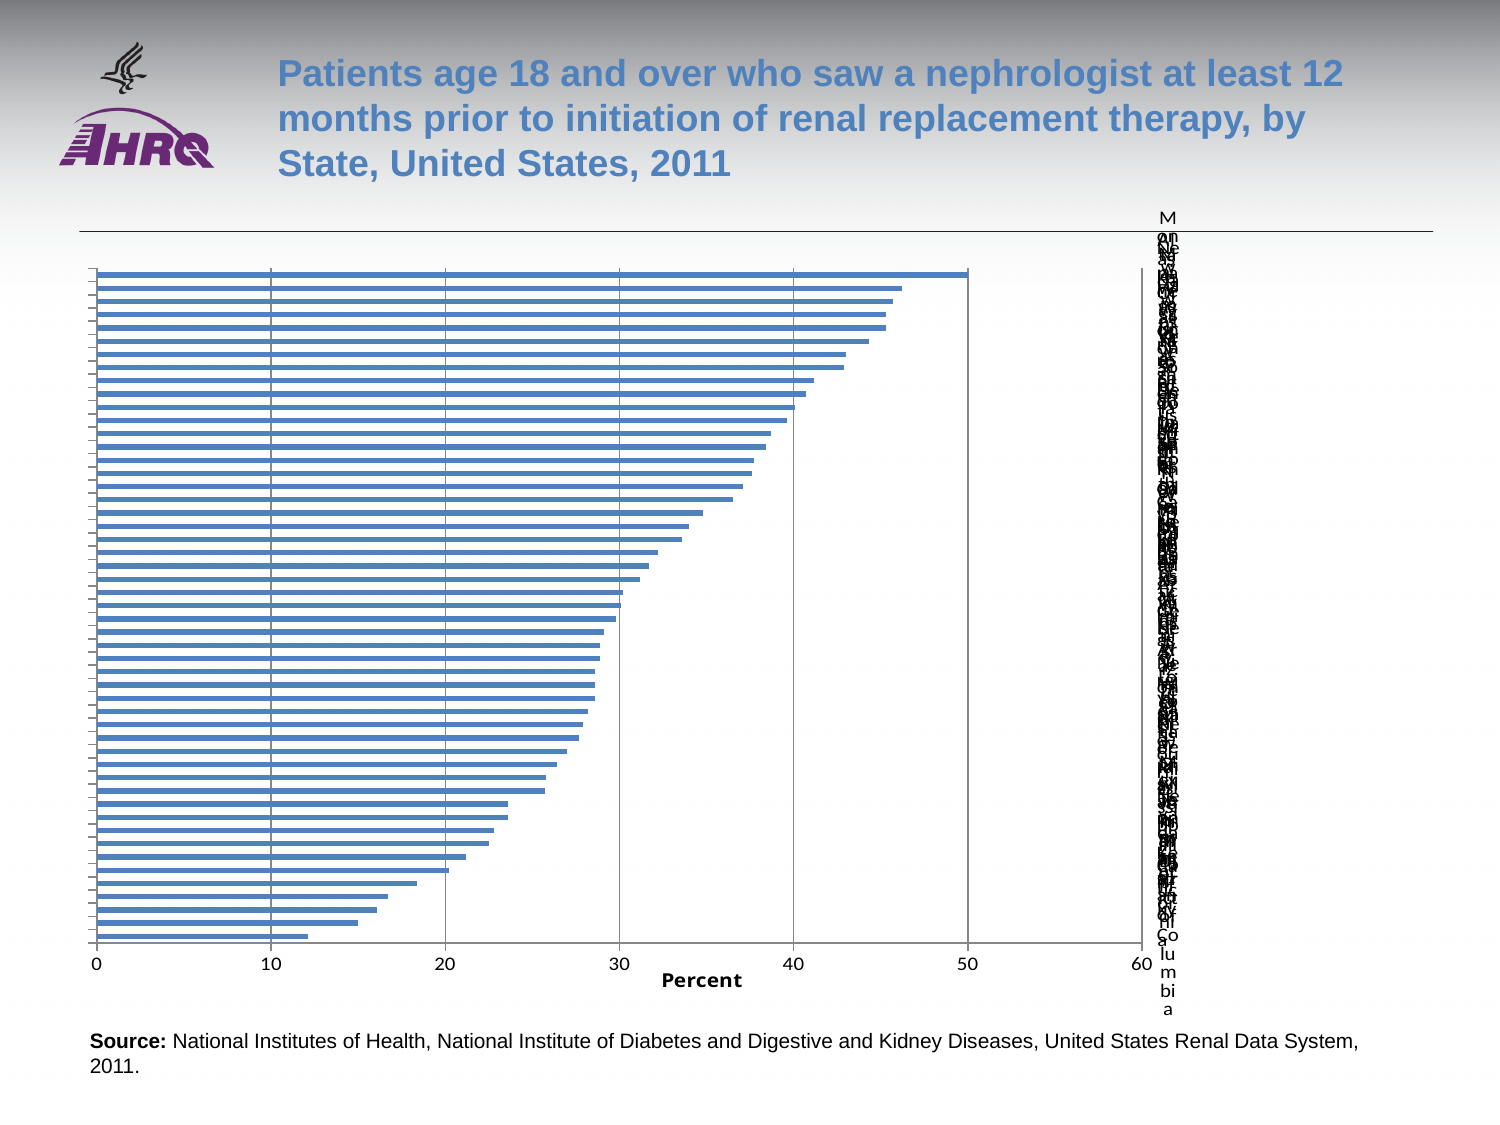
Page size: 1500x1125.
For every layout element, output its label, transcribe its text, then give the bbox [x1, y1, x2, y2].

title Patients age 18 and over who saw a nephrologist at least 12 months prior to initiation of renal replacement therapy, by State, United States, 2011 [262, 45, 1425, 188]
picture [0, 0, 1500, 1125]
text_box Source: National Institutes of Health, National Institute of Diabetes and Digestive and Kidney Diseases, United States Renal Data System, 2011. [74, 1026, 1425, 1085]
chart [74, 209, 1426, 1021]
